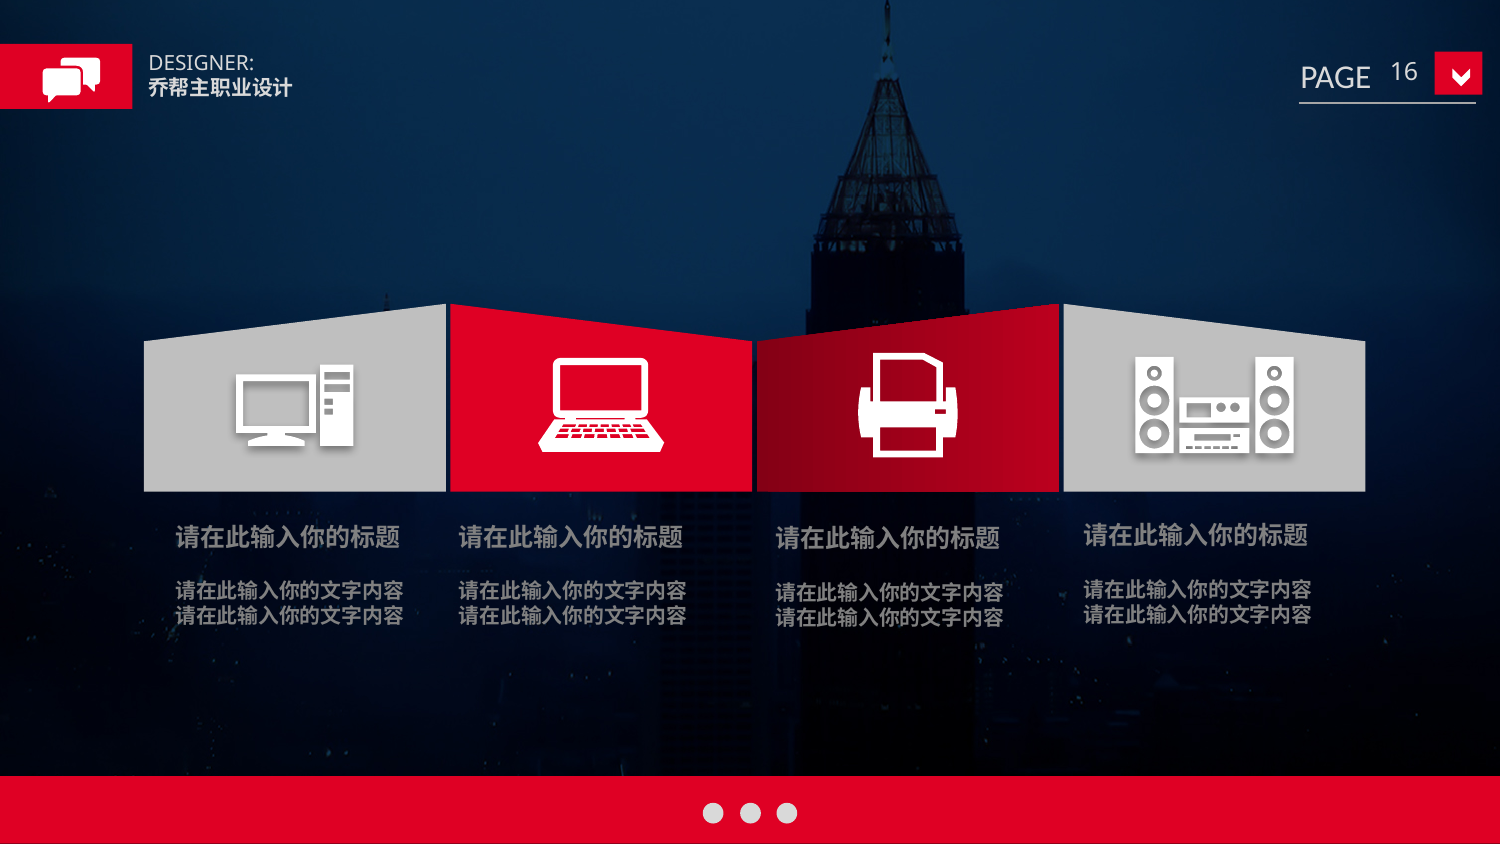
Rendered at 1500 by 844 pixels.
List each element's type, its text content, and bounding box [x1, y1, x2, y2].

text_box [143, 303, 441, 635]
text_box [1063, 303, 1366, 634]
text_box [756, 303, 1060, 637]
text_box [442, 303, 753, 635]
slide_number 16 [1373, 50, 1435, 96]
picture [0, 0, 1500, 776]
text_box DESIGNER: 乔帮主职业设计 [133, 41, 309, 107]
